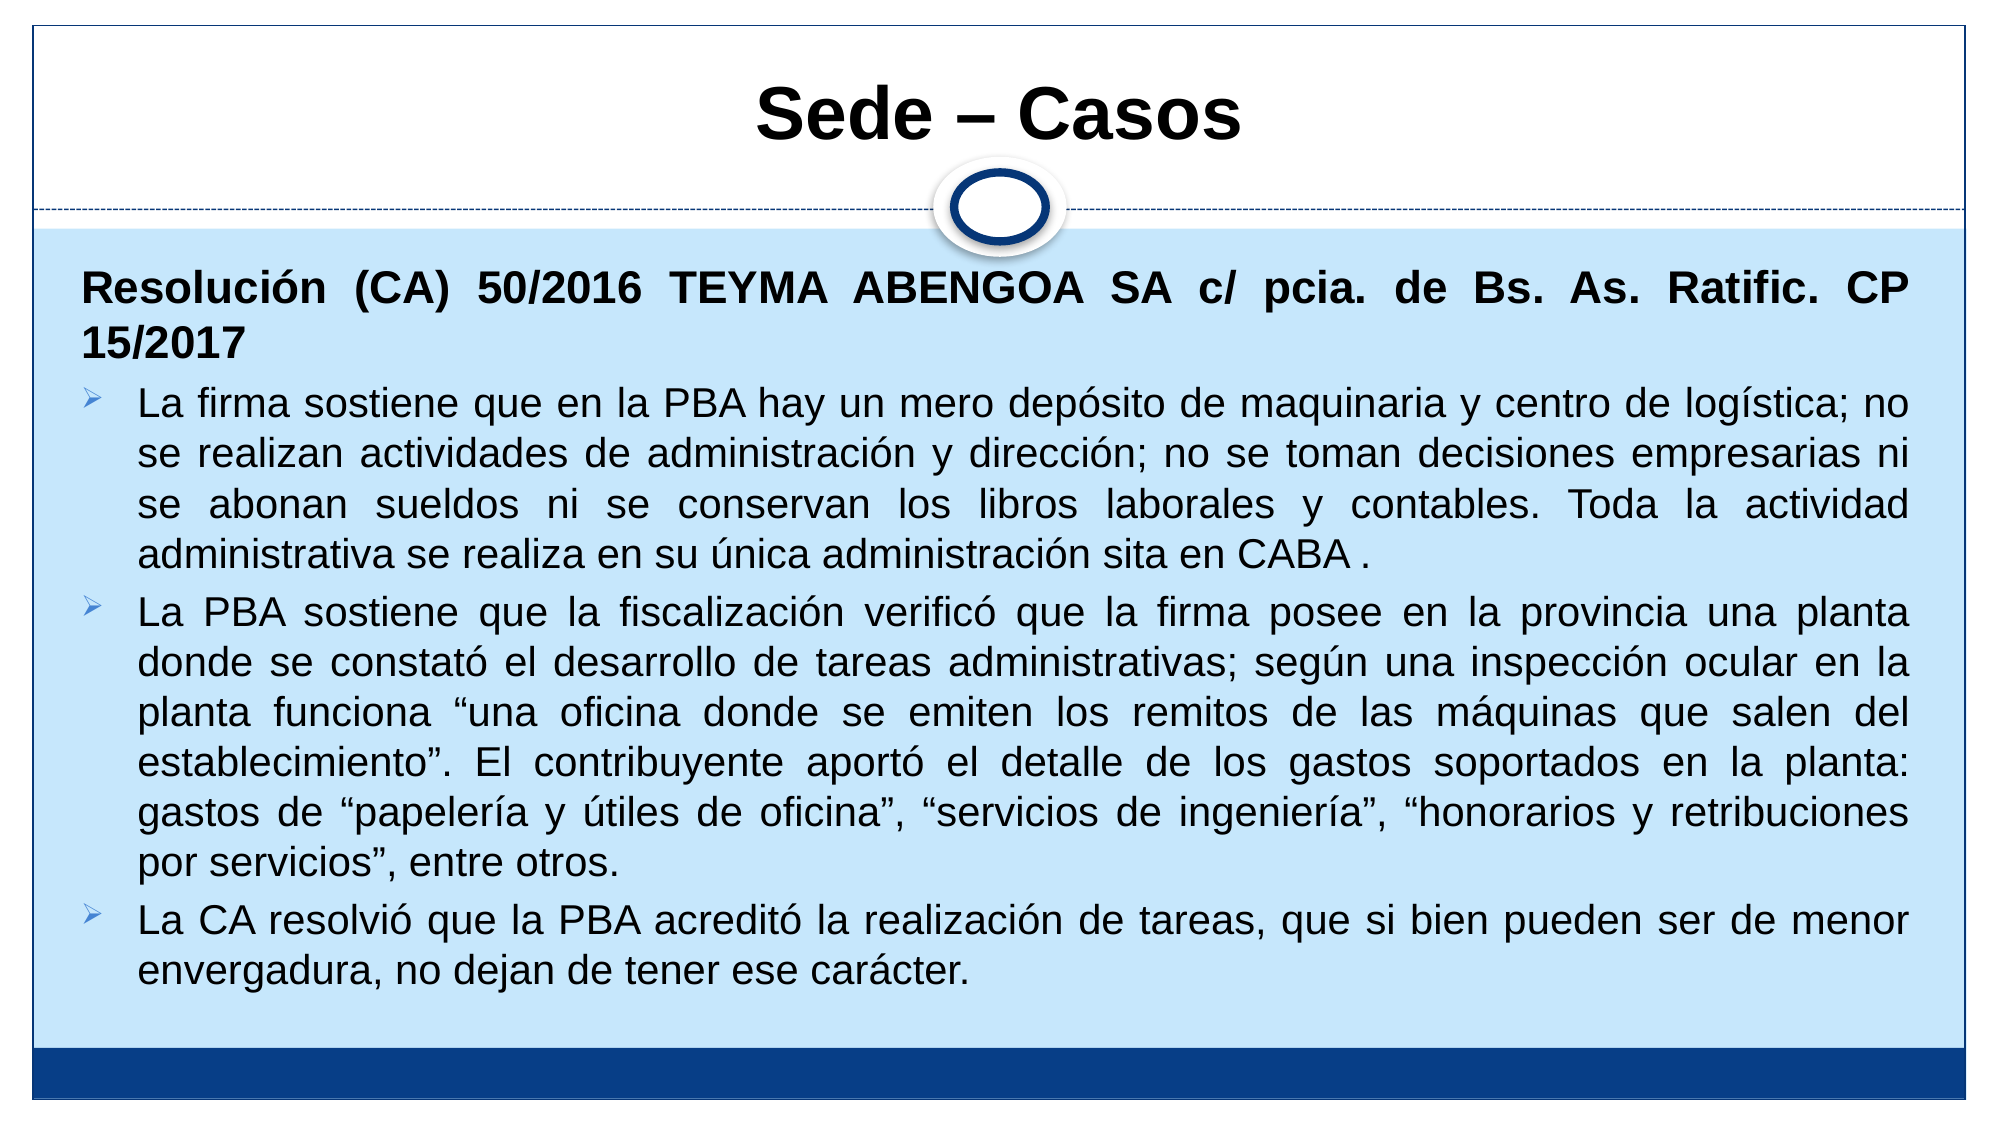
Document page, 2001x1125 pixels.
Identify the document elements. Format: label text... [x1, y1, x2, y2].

title Sede – Casos [65, 37, 1933, 162]
list Resolución (CA) 50/2016 TEYMA ABENGOA SA c/ pcia. de Bs. As. Ratific. CP 15/2017 La firma sostiene que en la PBA hay un mero depósito de maquinaria y centro de logística; no se realizan actividades de administración y dirección; no se toman decisiones empresarias ni se abonan sueldos ni se conservan los libros laborales y contables. Toda la actividad administrativa se realiza en su única administración sita en CABA . La PBA sostiene que la fiscalización verificó que la firma posee en la provincia una planta donde se constató el desarrollo de tareas administrativas; según una inspección ocular en la planta funciona “una oficina donde se emiten los remitos de las máquinas que salen del establecimiento”. El contribuyente aportó el detalle de los gastos soportados en la planta: gastos de “papelería y útiles de oficina”, “servicios de ingeniería”, “honorarios y retribuciones por servicios”, entre otros. La CA resolvió que la PBA acreditó la realización de tareas, que si bien pueden ser de menor envergadura, no dejan de tener ese carácter. [66, 250, 1926, 1035]
